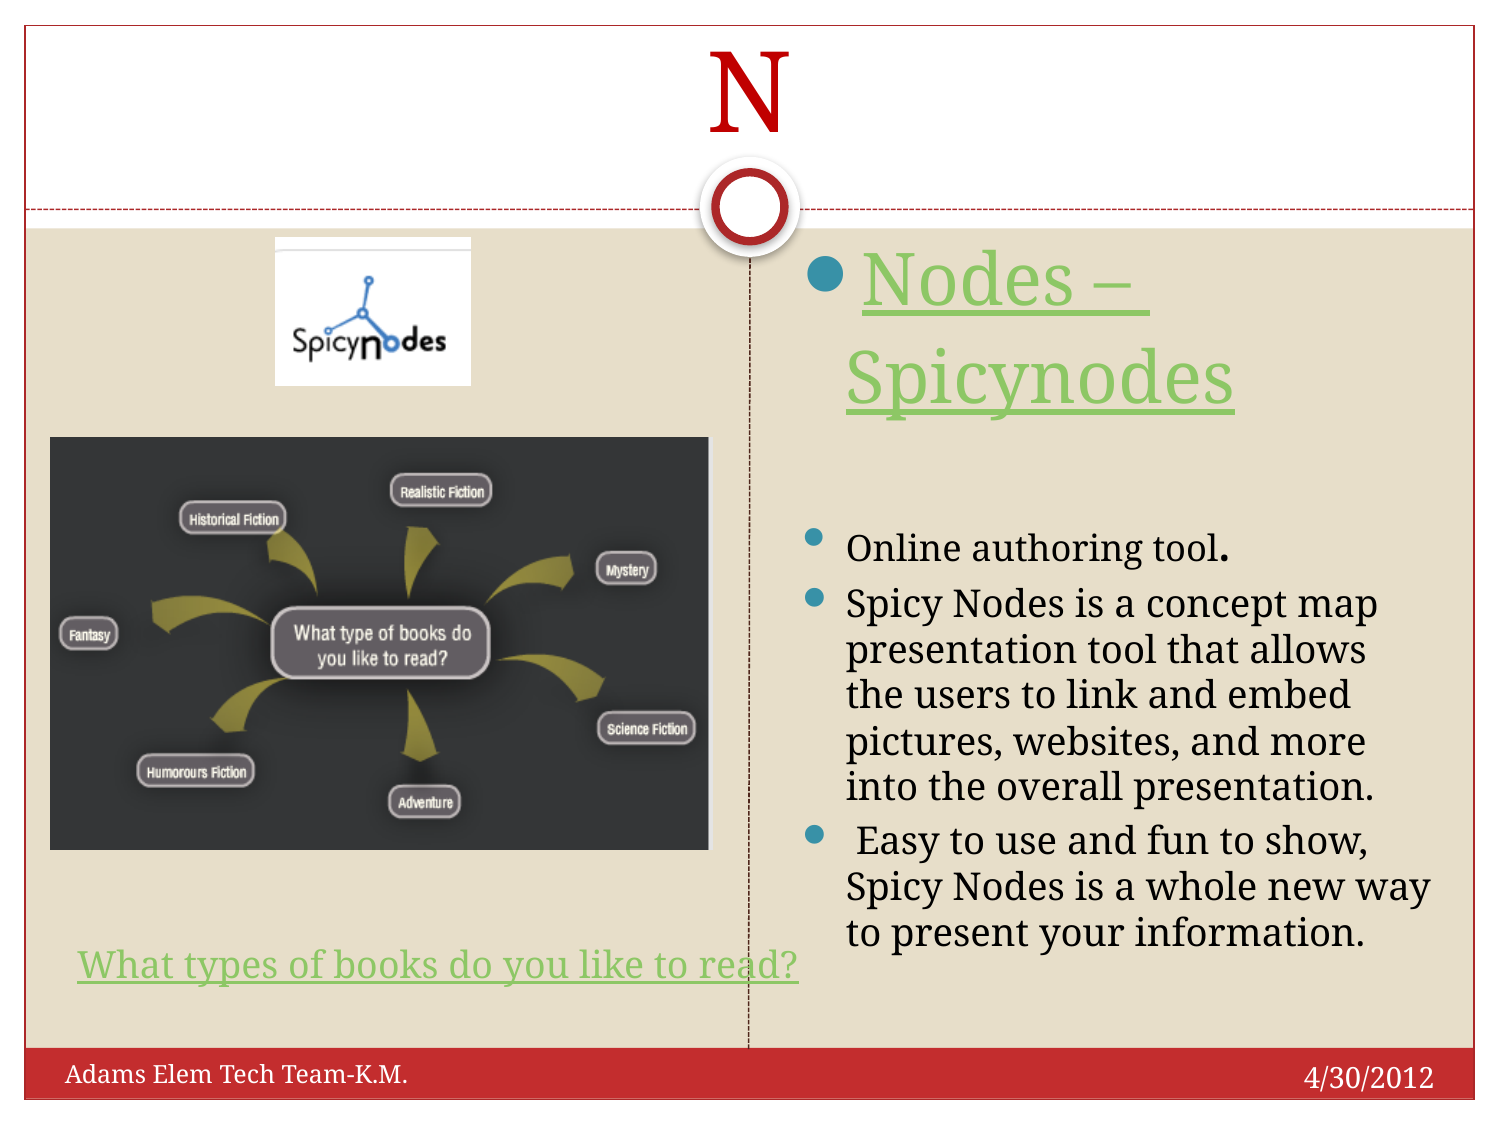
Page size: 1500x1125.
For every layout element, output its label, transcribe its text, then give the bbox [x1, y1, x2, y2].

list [49, 437, 713, 850]
picture [274, 237, 471, 387]
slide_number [950, 1051, 1450, 1112]
text_box What types of books do you like to read? [62, 933, 1125, 1000]
footer Adams Elem Tech Team-K.M. [50, 1051, 638, 1112]
list Nodes – Spicynodes Online authoring tool. Spicy Nodes is a concept map presentation tool that allows the users to link and embed pictures, websites, and more into the overall presentation. Easy to use and fun to show, Spicy Nodes is a whole new way to present your information. [787, 224, 1450, 993]
title N [49, 37, 1450, 162]
